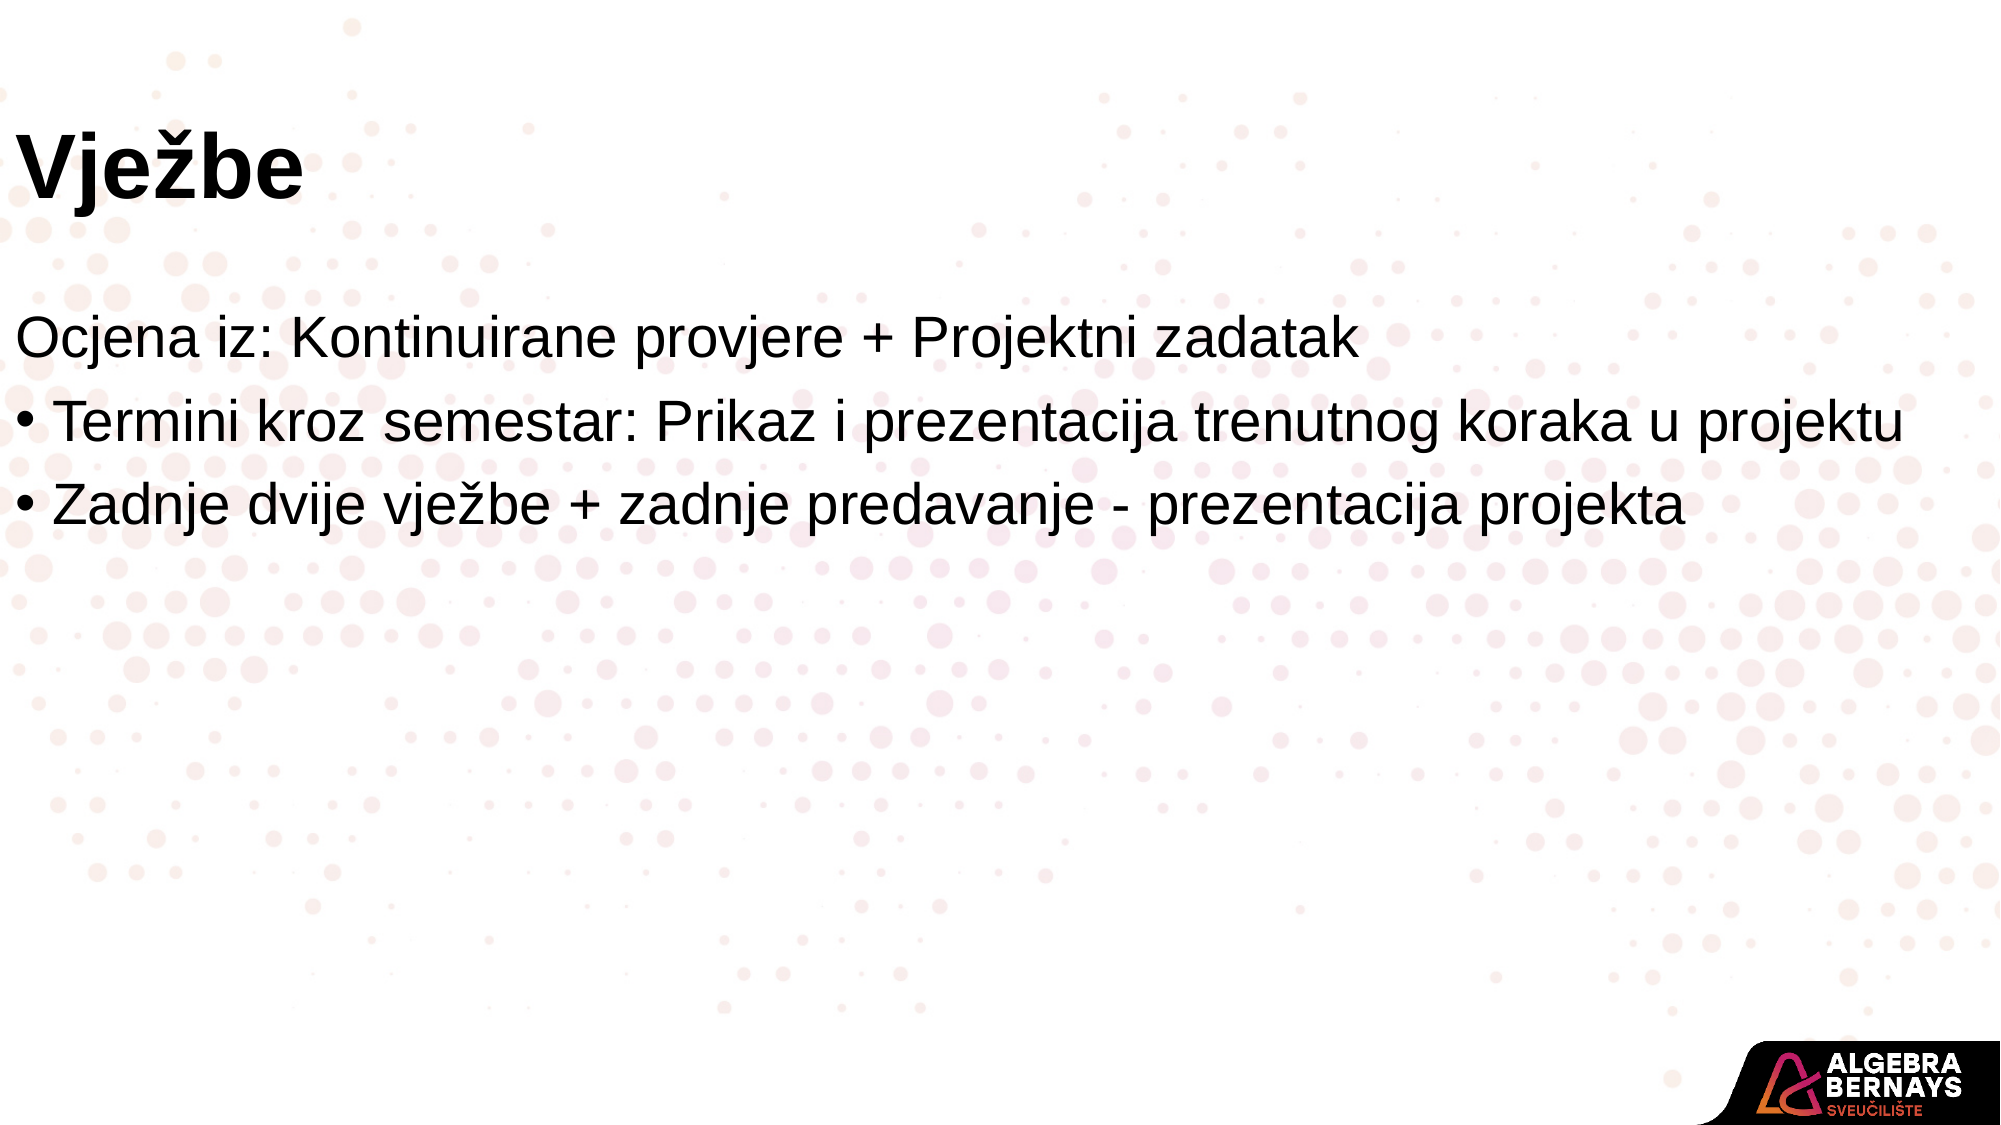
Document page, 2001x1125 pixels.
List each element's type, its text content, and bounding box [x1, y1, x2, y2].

list Ocjena iz: Kontinuirane provjere + Projektni zadatak Termini kroz semestar: Prikaz i prezentacija trenutnog koraka u projektu Zadnje dvije vježbe + zadnje predavanje - prezentacija projekta [0, 299, 1943, 1014]
title Vježbe [0, 59, 1725, 278]
picture [0, 0, 2000, 1125]
